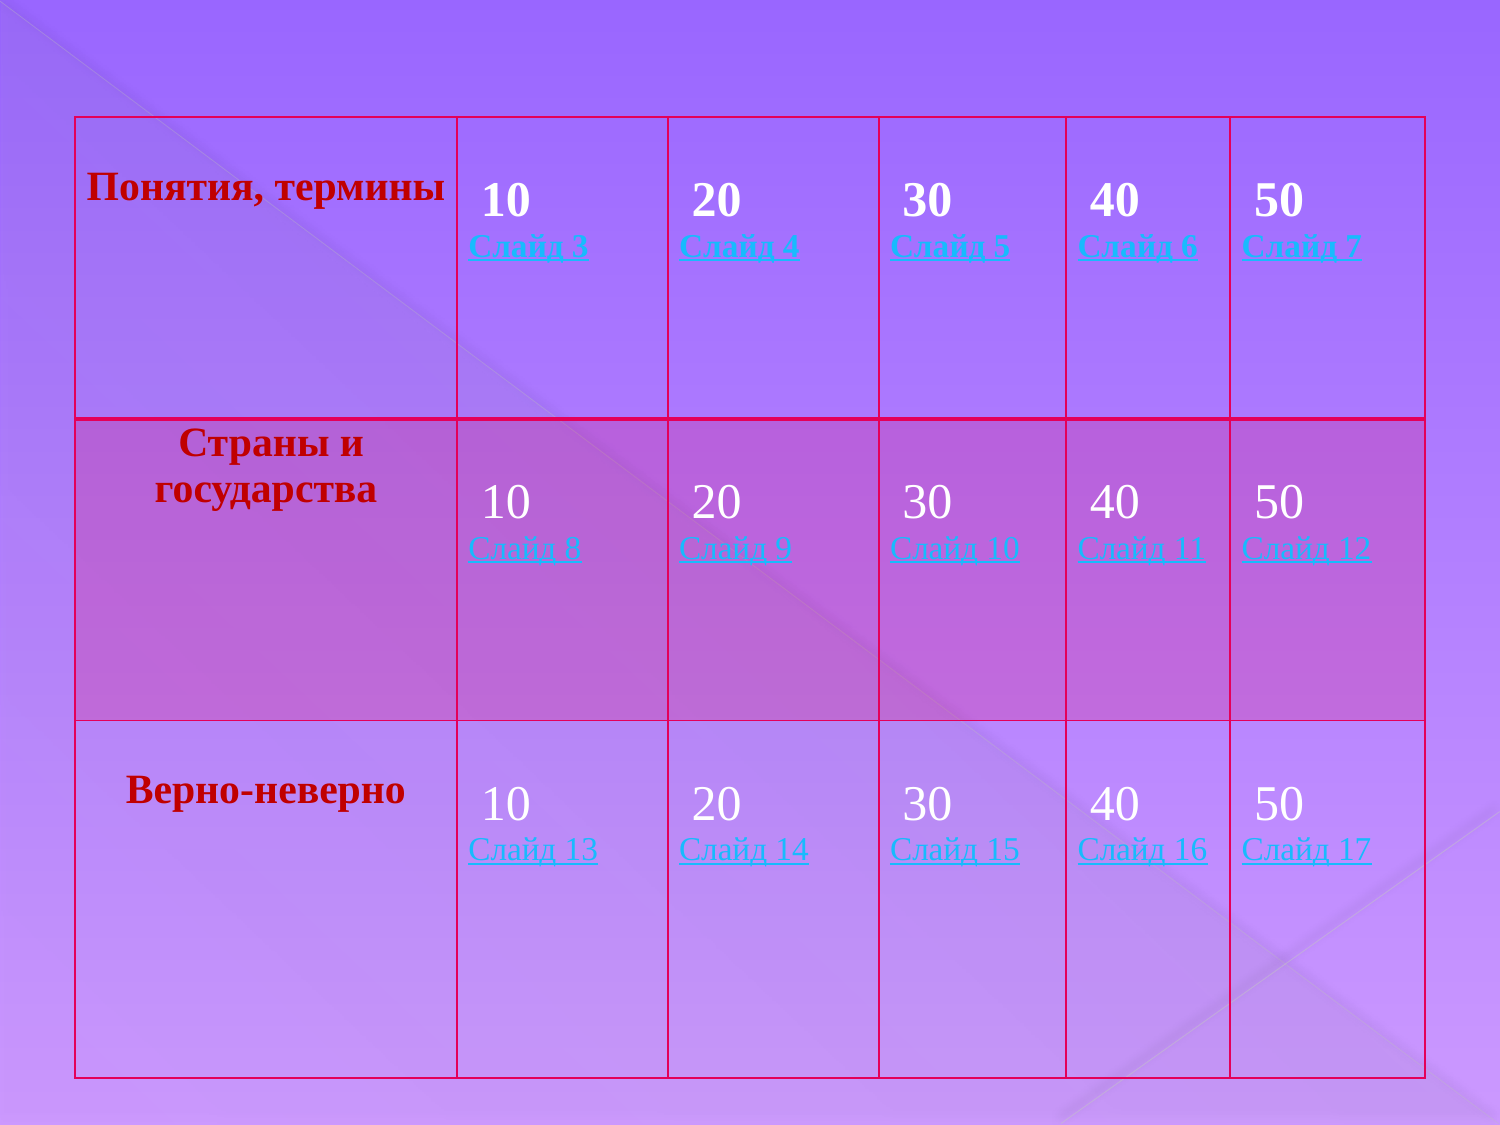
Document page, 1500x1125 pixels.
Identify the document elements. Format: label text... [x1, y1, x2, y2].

table_cell 50 Слайд 12 [1231, 421, 1424, 720]
table_cell 10 Слайд 13 [458, 721, 667, 1077]
table_cell 50 Слайд 17 [1231, 721, 1424, 1077]
table_header 30 Слайд 5 [880, 118, 1065, 417]
table_cell 30 Слайд 15 [880, 721, 1065, 1077]
table_header 40 Слайд 6 [1067, 118, 1229, 417]
table_cell 10 Слайд 8 [458, 421, 667, 720]
table_header Понятия, термины [76, 118, 456, 417]
table_cell 40 Слайд 11 [1067, 421, 1229, 720]
table_cell Верно-неверно [76, 721, 456, 1077]
table_cell 20 Слайд 9 [669, 421, 878, 720]
table_header 20 Слайд 4 [669, 118, 878, 417]
table_cell Страны и государства [76, 421, 456, 720]
table_cell 20 Слайд 14 [669, 721, 878, 1077]
table_header 50 Слайд 7 [1231, 118, 1424, 417]
table_cell 40 Слайд 16 [1067, 721, 1229, 1077]
table_header 10 Слайд 3 [458, 118, 667, 417]
table_cell 30 Слайд 10 [880, 421, 1065, 720]
